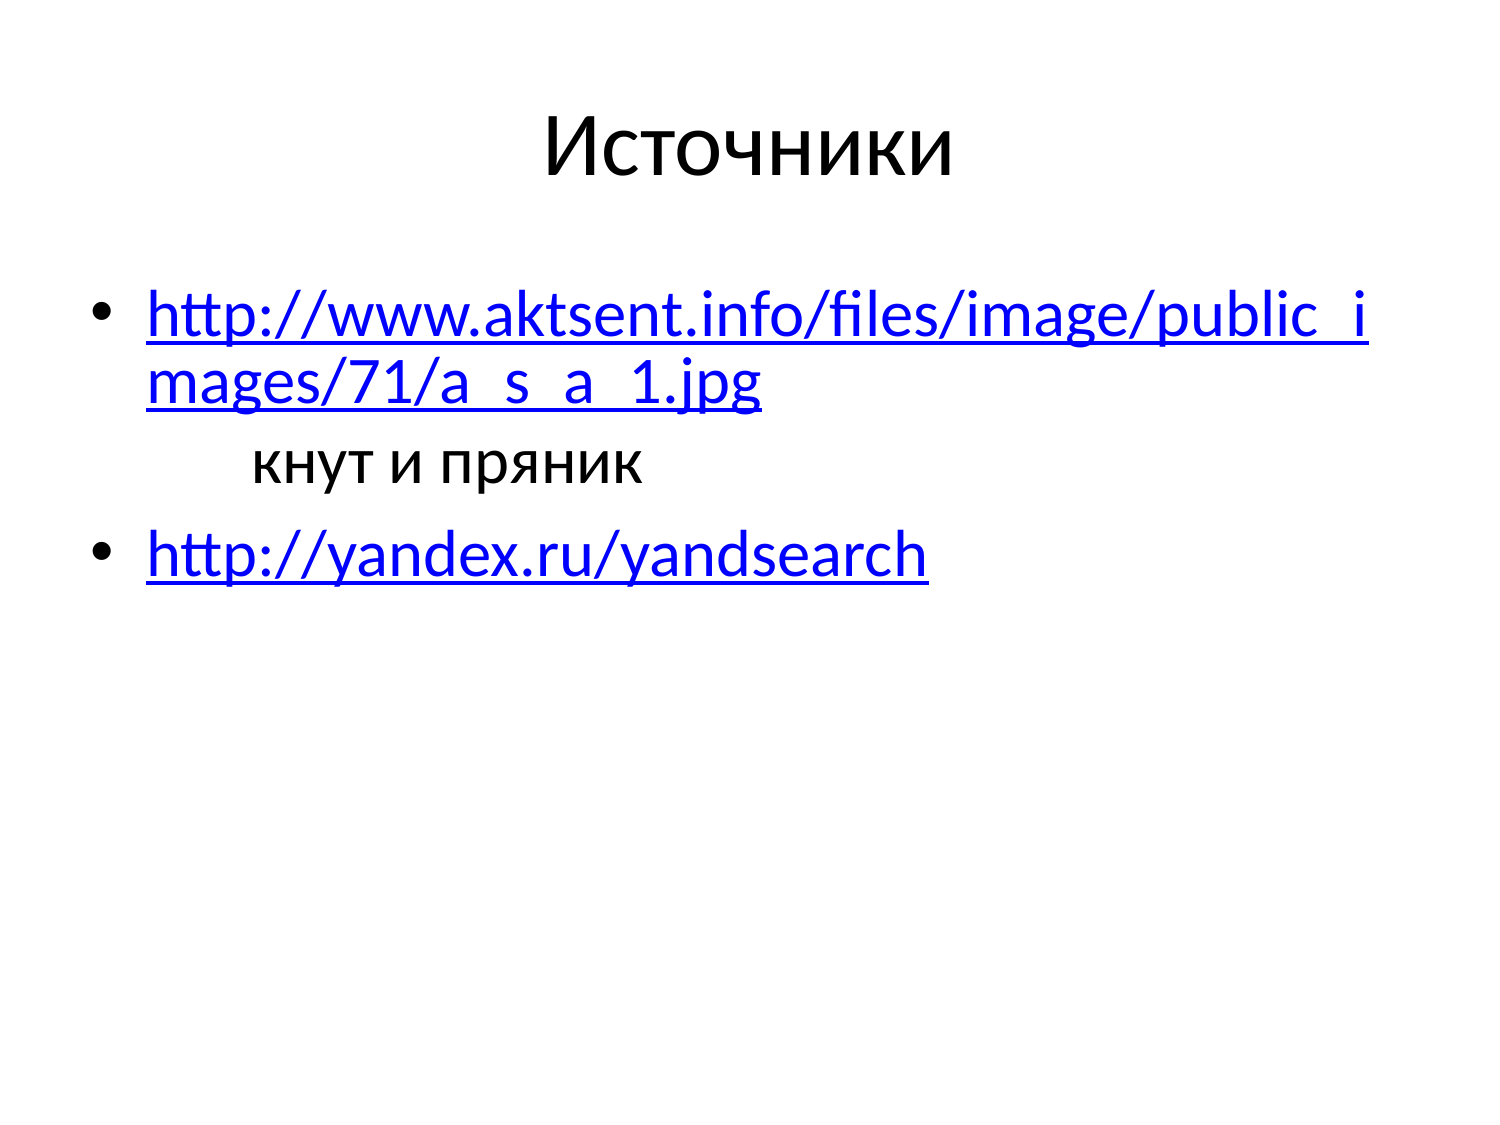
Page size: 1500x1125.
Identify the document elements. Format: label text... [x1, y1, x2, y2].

list http://www.aktsent.info/files/image/public_images/71/a_s_a_1.jpg кнут и пряник http://yandex.ru/yandsearch [75, 262, 1425, 1005]
title Источники [75, 45, 1425, 233]
